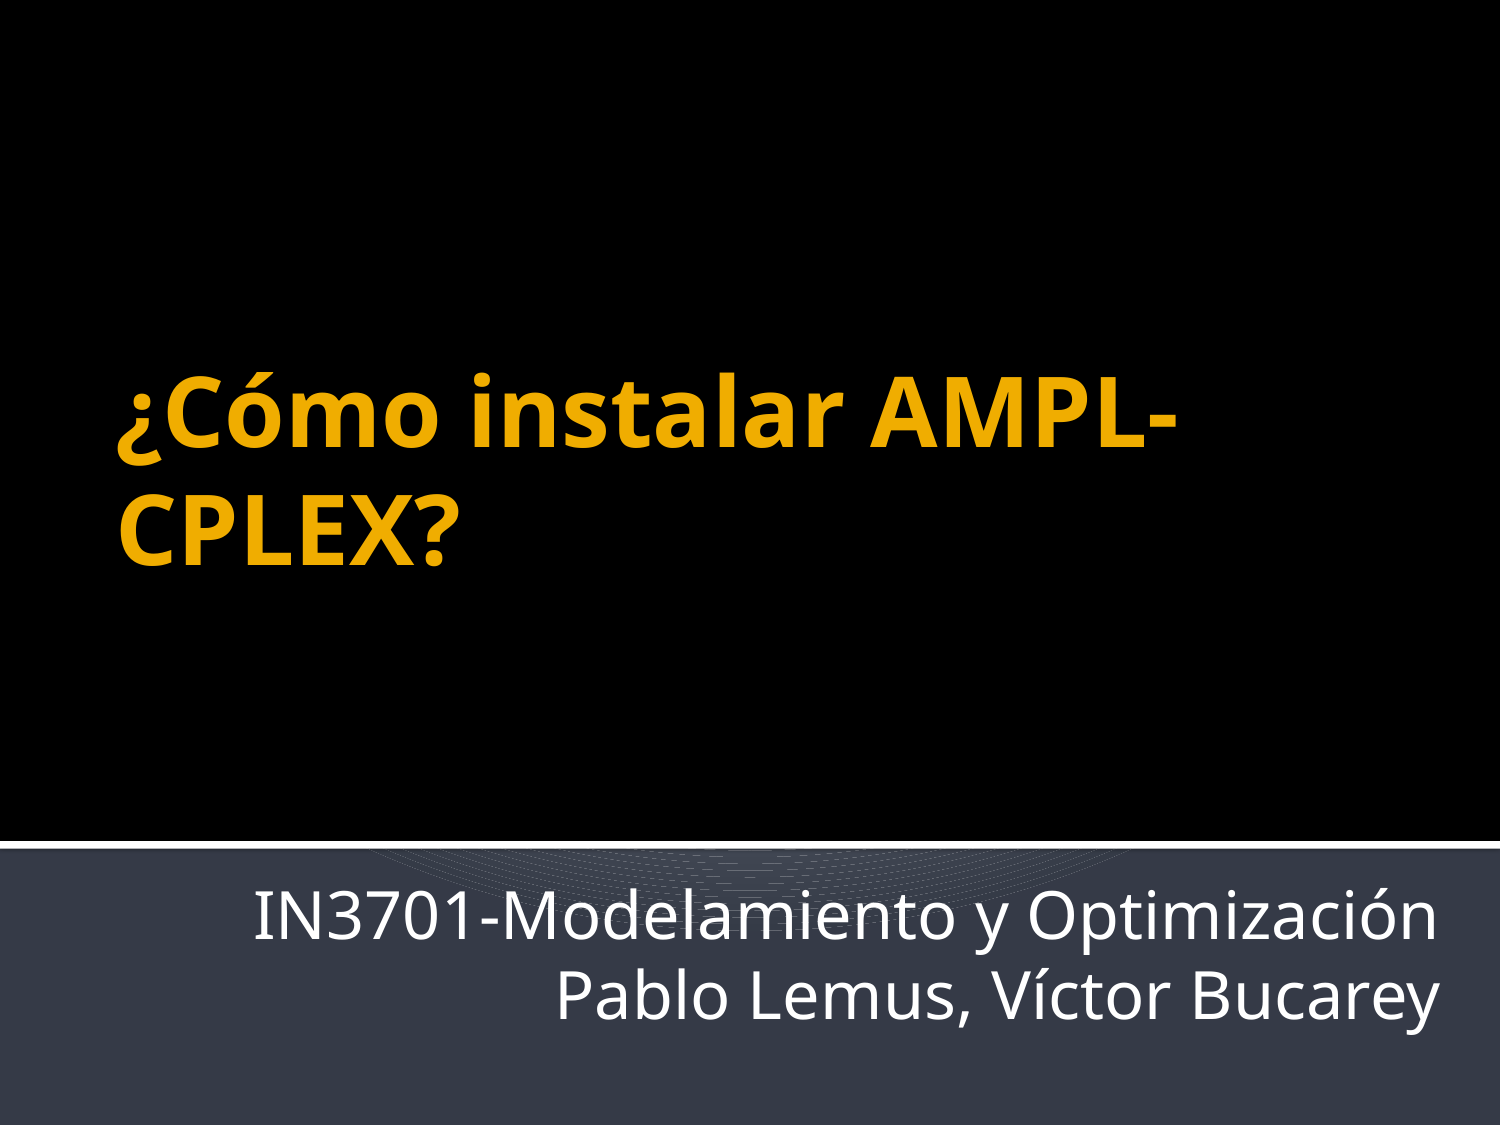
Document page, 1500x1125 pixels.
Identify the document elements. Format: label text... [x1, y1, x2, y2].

title ¿Cómo instalar AMPL-CPLEX? [100, 349, 1426, 625]
subtitle IN3701-Modelamiento y Optimización Pablo Lemus, Víctor Bucarey [123, 786, 1449, 1033]
